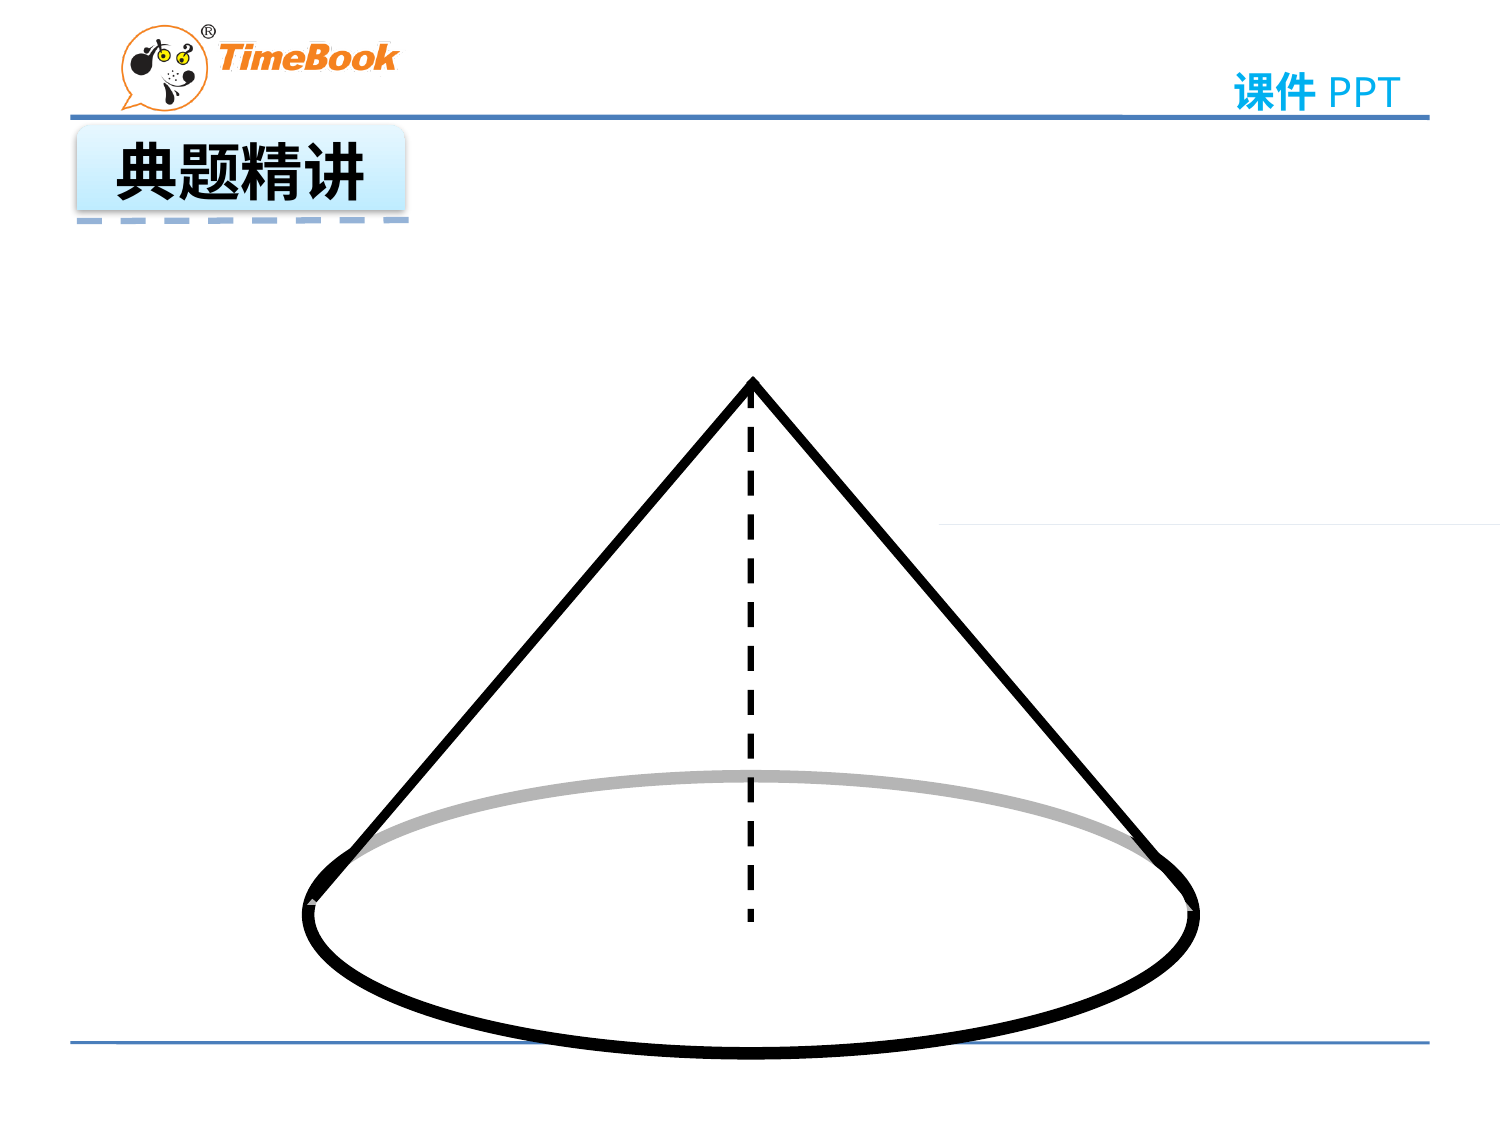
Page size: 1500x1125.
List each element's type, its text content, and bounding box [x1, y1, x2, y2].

text_box 典题精讲 [76, 124, 406, 212]
text_box [308, 849, 1194, 1054]
picture [118, 22, 408, 113]
text_box [306, 385, 1193, 911]
